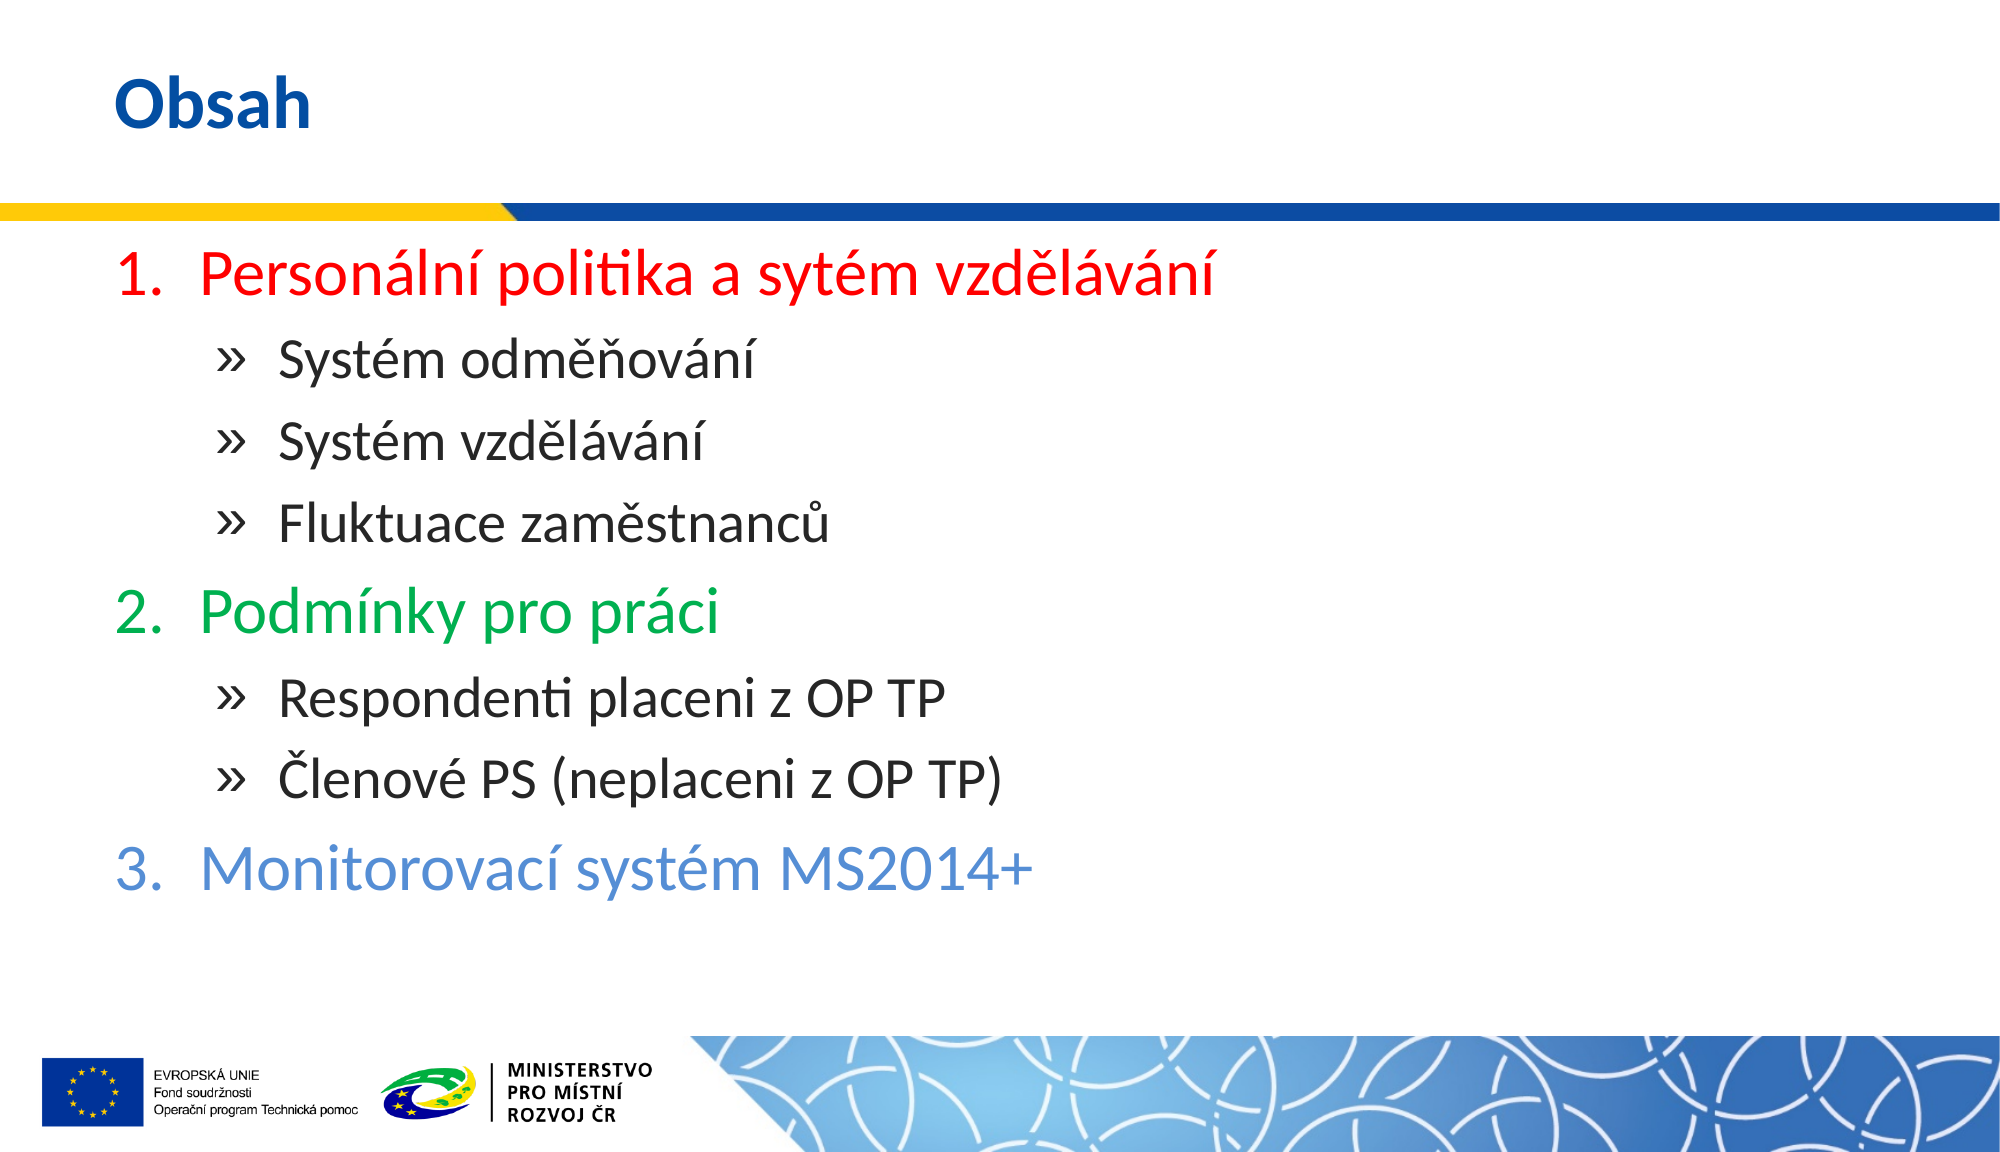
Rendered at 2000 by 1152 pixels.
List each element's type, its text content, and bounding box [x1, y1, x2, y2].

picture [0, 203, 2000, 221]
picture [680, 1036, 2000, 1152]
list Personální politika a sytém vzdělávání Systém odměňování Systém vzdělávání Fluktuace zaměstnanců Podmínky pro práci Respondenti placeni z OP TP Členové PS (neplaceni z OP TP) Monitorovací systém MS2014+ [99, 221, 1900, 1029]
title Obsah [99, 46, 1900, 198]
picture [19, 1035, 674, 1149]
